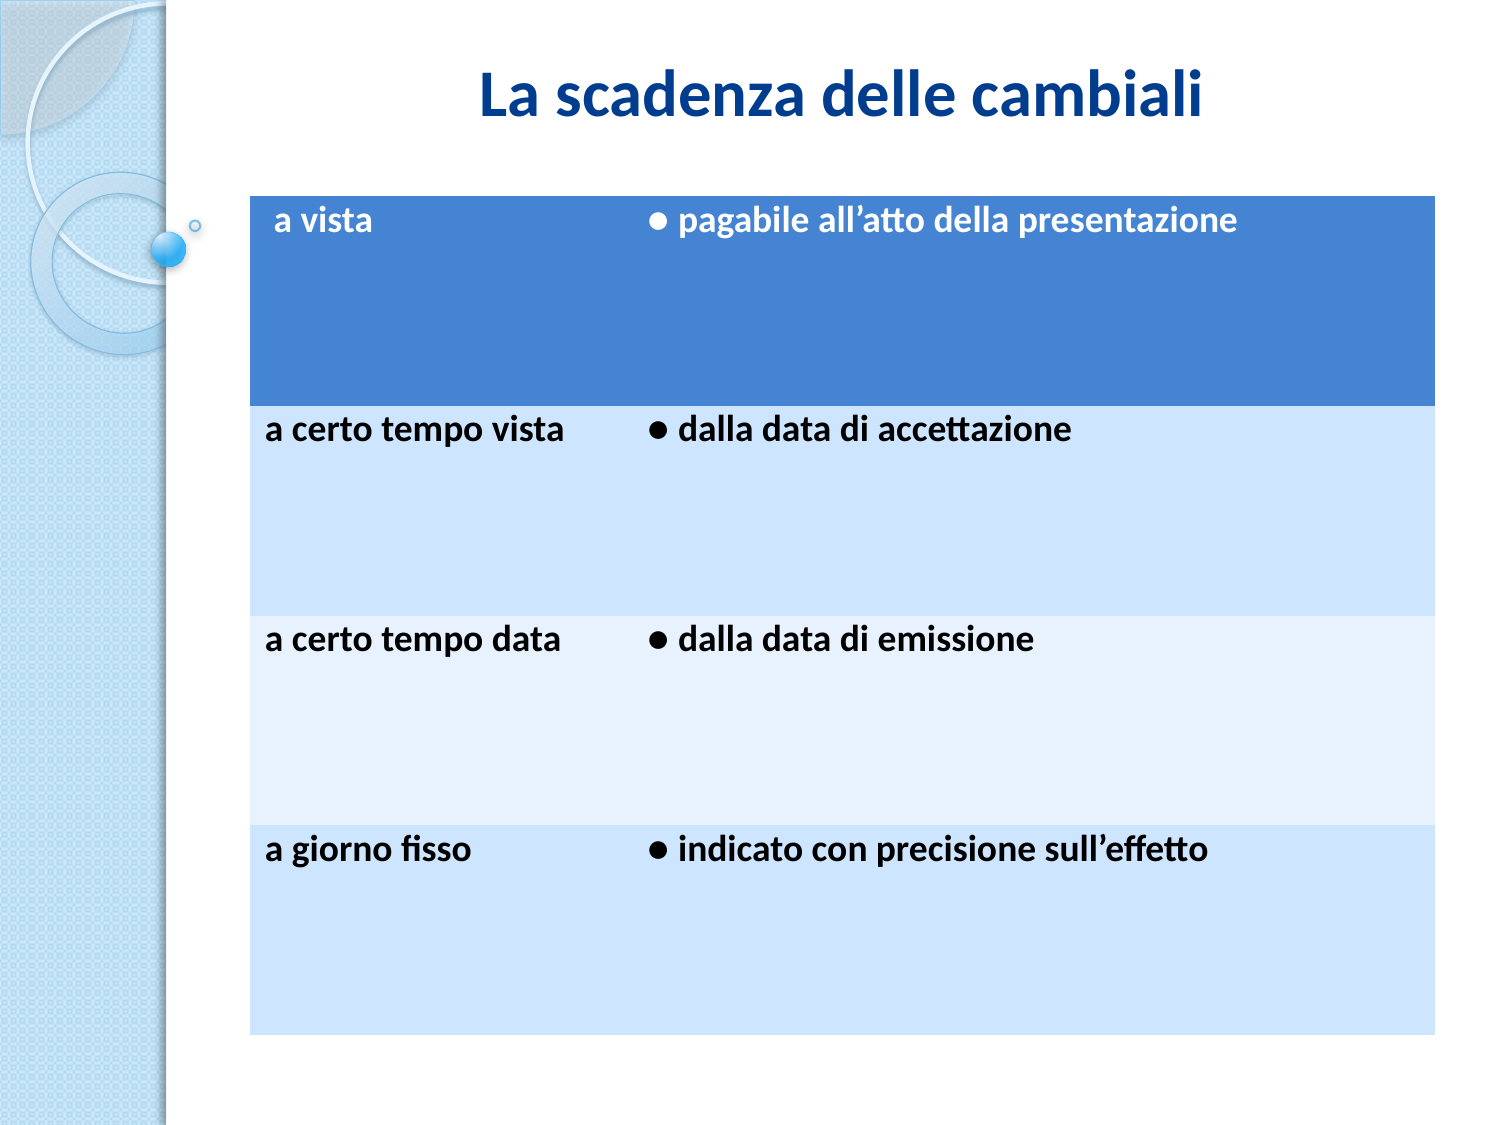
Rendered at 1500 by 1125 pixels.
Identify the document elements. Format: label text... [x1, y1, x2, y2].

table_header a vista [250, 196, 632, 406]
table_cell a certo tempo vista [250, 406, 632, 616]
table_cell ● indicato con precisione sull’effetto [632, 825, 1435, 1035]
table_cell ● dalla data di emissione [632, 616, 1435, 825]
table_cell ● dalla data di accettazione [632, 406, 1435, 616]
table_header ● pagabile all’atto della presentazione [632, 196, 1435, 406]
title La scadenza delle cambiali [234, 59, 1450, 138]
table_cell a certo tempo data [250, 616, 632, 825]
table_cell a giorno fisso [250, 825, 632, 1035]
